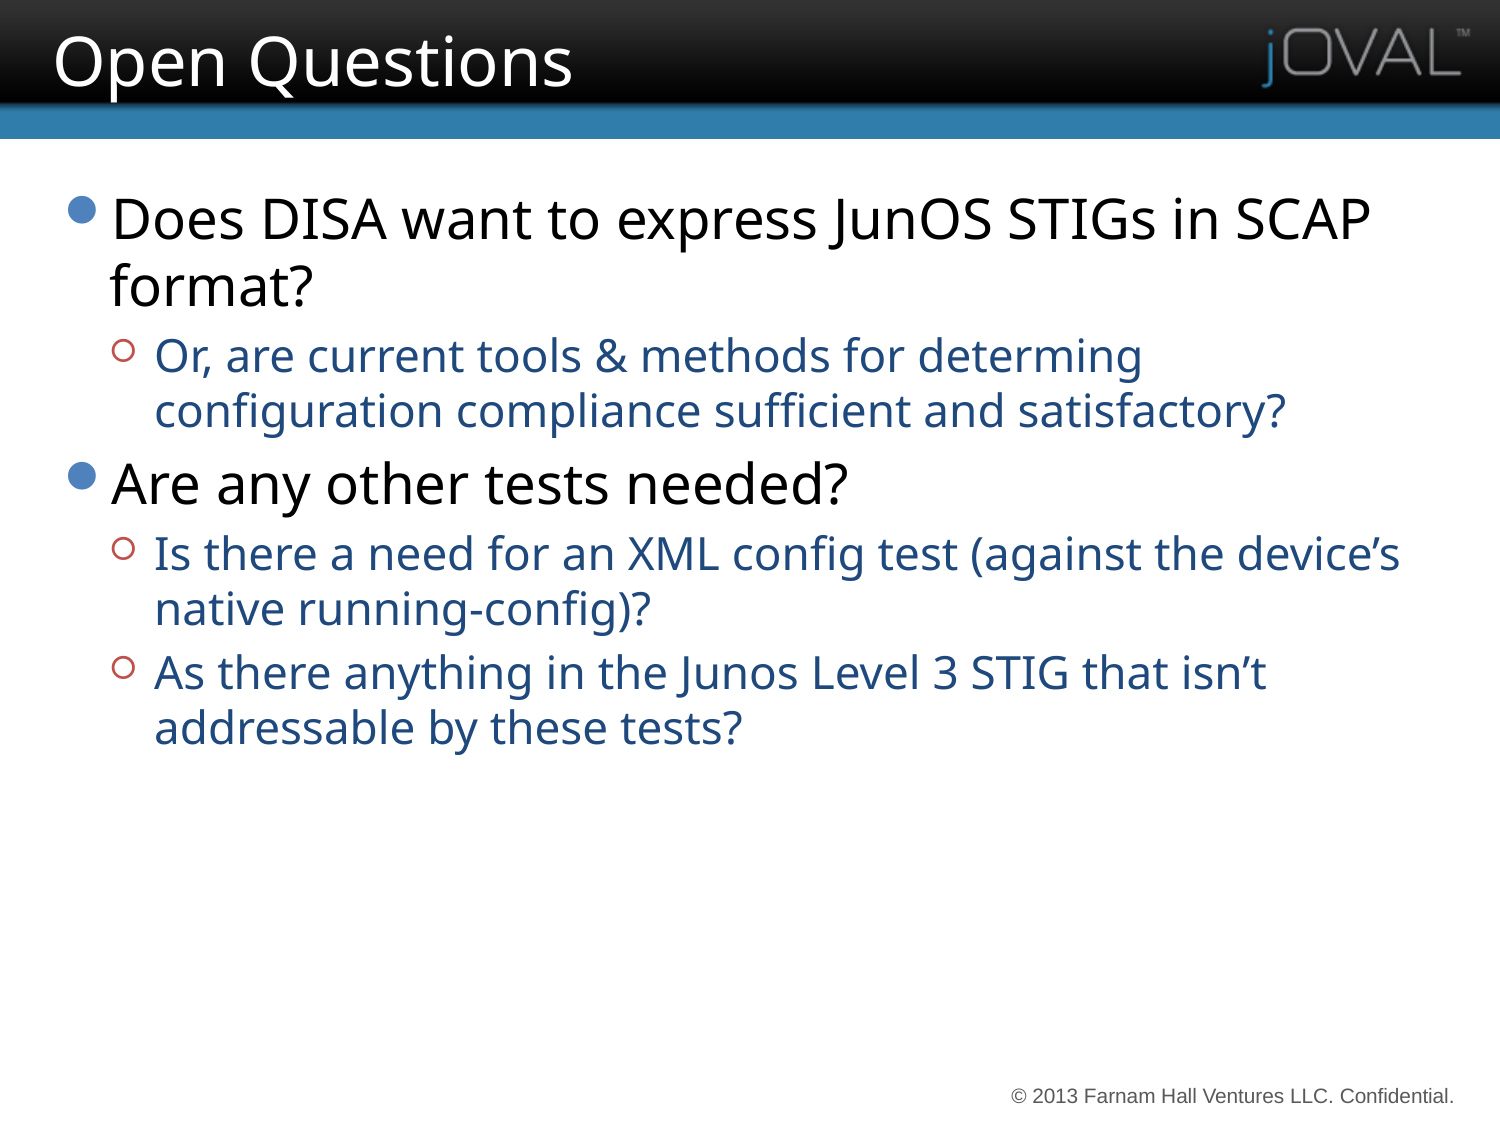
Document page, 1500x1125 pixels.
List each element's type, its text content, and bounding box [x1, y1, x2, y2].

list Does DISA want to express JunOS STIGs in SCAP format? Or, are current tools & methods for determing configuration compliance sufficient and satisfactory? Are any other tests needed? Is there a need for an XML config test (against the device’s native running-config)? As there anything in the Junos Level 3 STIG that isn’t addressable by these tests? [49, 175, 1445, 1026]
picture [0, 0, 1500, 139]
footer © 2013 Farnam Hall Ventures LLC. Confidential. [75, 1074, 1475, 1113]
